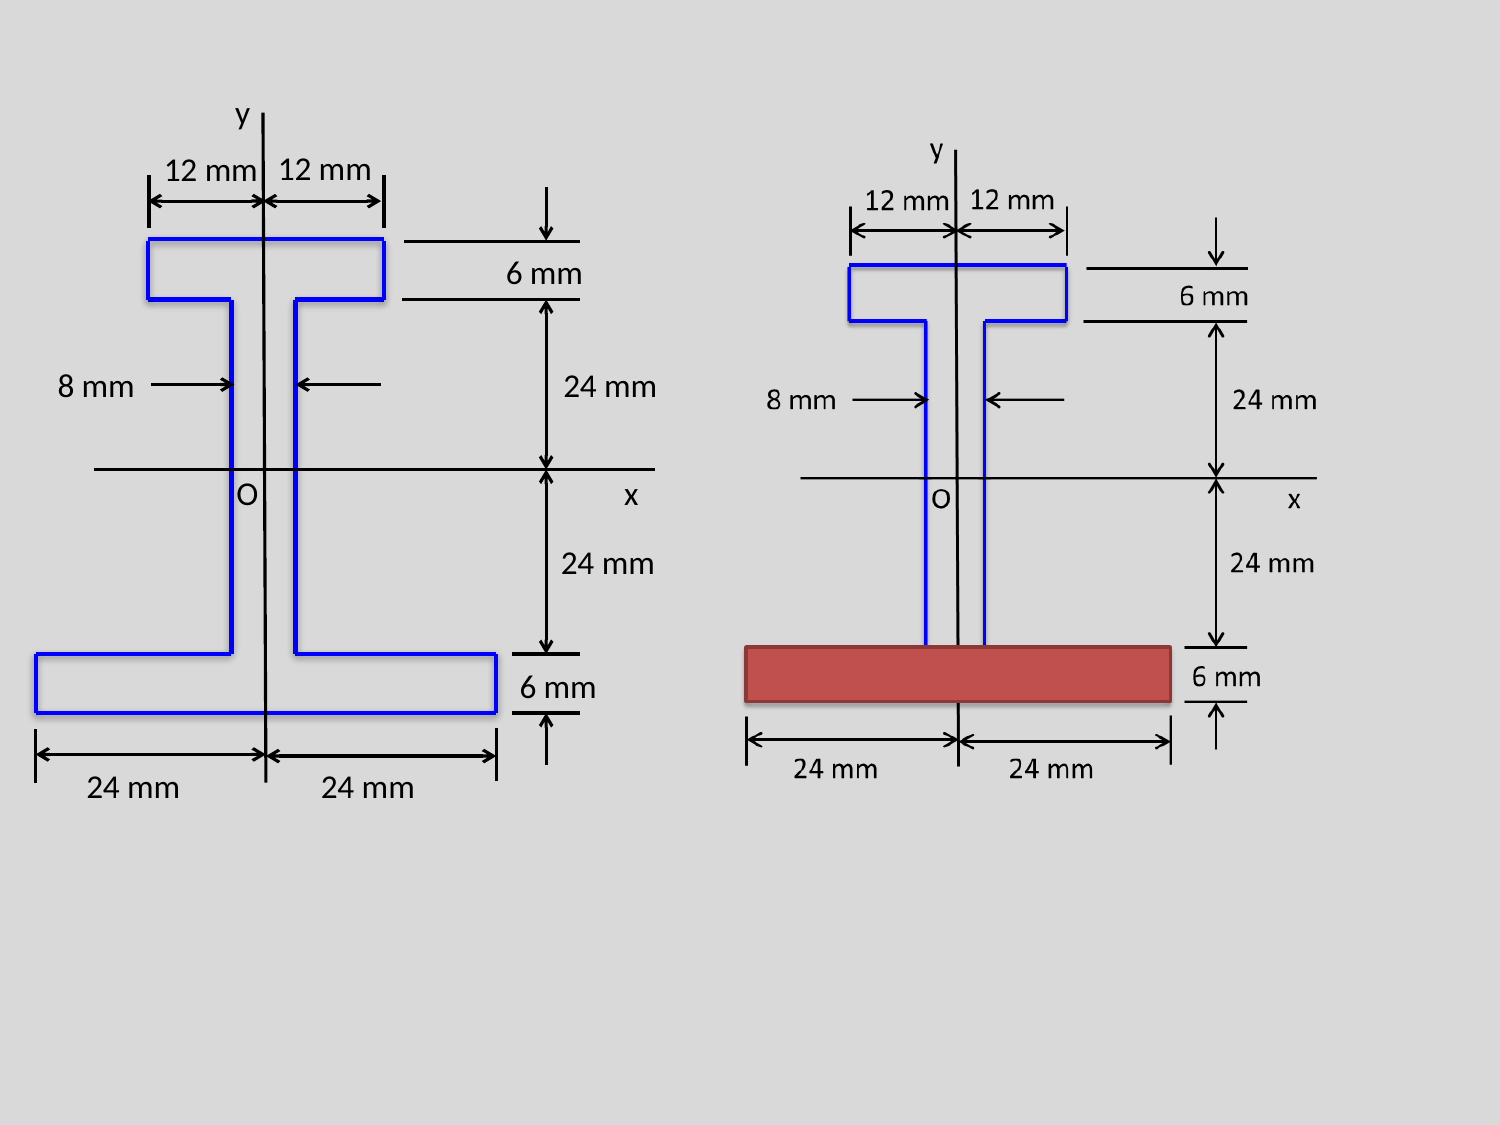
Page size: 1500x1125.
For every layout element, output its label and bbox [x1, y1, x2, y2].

text_box [35, 83, 760, 814]
picture [732, 119, 1413, 806]
